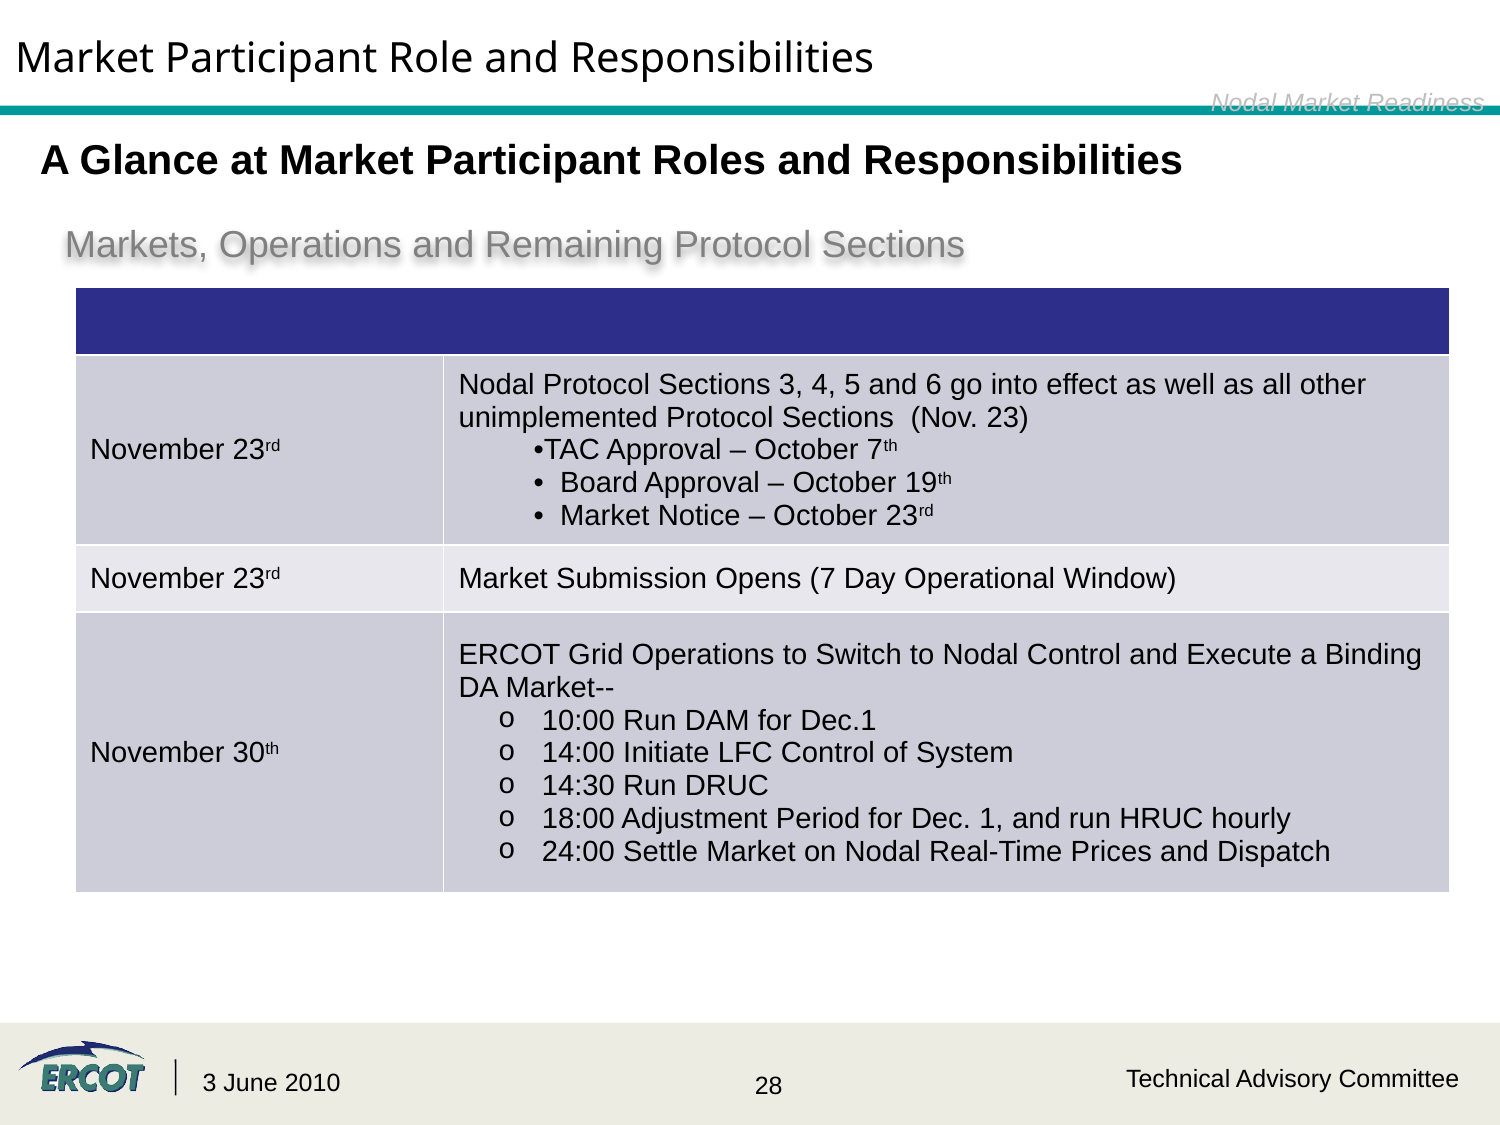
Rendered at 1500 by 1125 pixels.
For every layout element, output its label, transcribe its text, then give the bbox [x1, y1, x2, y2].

text_box Markets, Operations and Remaining Protocol Sections [49, 212, 1313, 273]
text_box Market Participant Role and Responsibilities and Responsibilities [0, 0, 1500, 113]
table_cell November 30th [76, 613, 443, 892]
table_cell November 23rd [76, 546, 443, 611]
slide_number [187, 1059, 538, 1125]
table_cell ERCOT Grid Operations to Switch to Nodal Control and Execute a Binding DA Market-- 10:00 Run DAM for Dec.1 14:00 Initiate LFC Control of System 14:30 Run DRUC 18:00 Adjustment Period for Dec. 1, and run HRUC hourly 24:00 Settle Market on Nodal Real-Time Prices and Dispatch [444, 613, 1449, 892]
table_cell Nodal Protocol Sections 3, 4, 5 and 6 go into effect as well as all other unimplemented Protocol Sections (Nov. 23) TAC Approval – October 7th Board Approval – October 19th Market Notice – October 23rd [444, 356, 1449, 544]
table_cell Market Submission Opens (7 Day Operational Window) [444, 546, 1449, 611]
table_header [76, 288, 1449, 354]
text_box A Glance at Market Participant Roles and Responsibilities [24, 125, 1500, 190]
text_box Nodal Market Readiness [950, 79, 1500, 125]
footer Technical Advisory Committee [974, 1054, 1476, 1125]
picture [10, 1031, 151, 1111]
table_cell November 23rd [76, 356, 443, 544]
